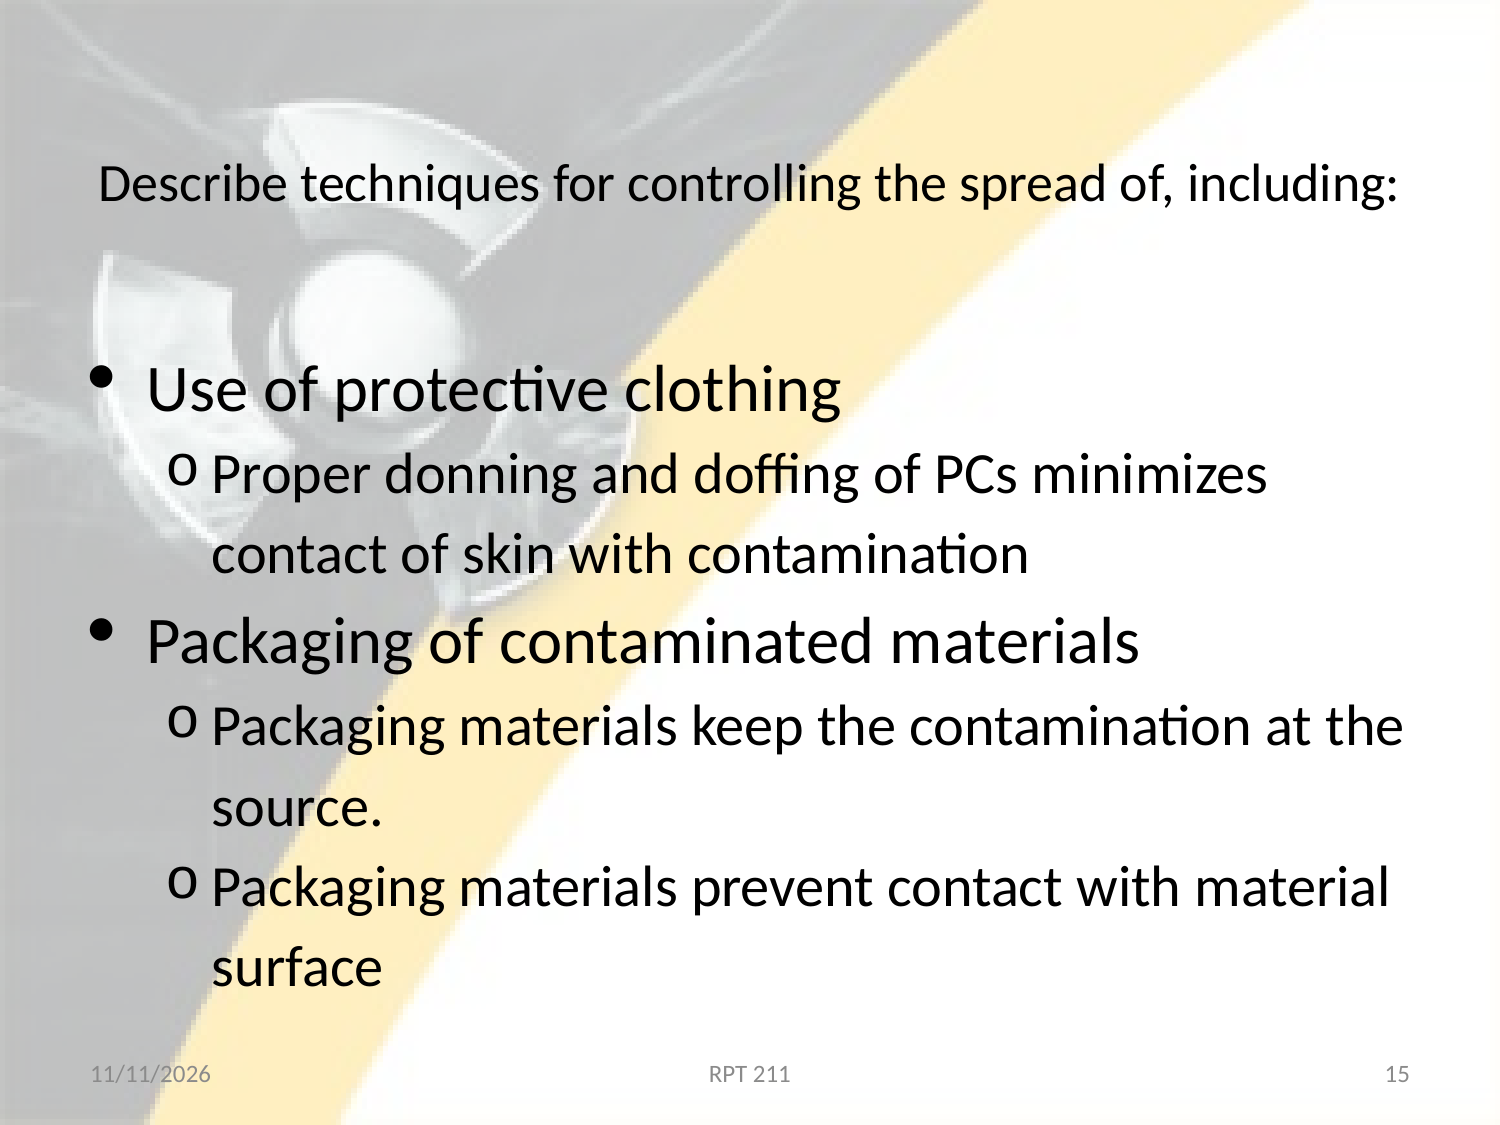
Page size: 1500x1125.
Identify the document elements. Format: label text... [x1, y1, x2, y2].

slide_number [75, 1042, 425, 1103]
slide_number 15 [1074, 1042, 1425, 1103]
title Describe techniques for controlling the spread of, including: [75, 112, 1425, 313]
list Use of protective clothing Proper donning and doffing of PCs minimizes contact of skin with contamination Packaging of contaminated materials Packaging materials keep the contamination at the source. Packaging materials prevent contact with material surface [75, 324, 1425, 1125]
footer RPT 211 [512, 1042, 988, 1103]
